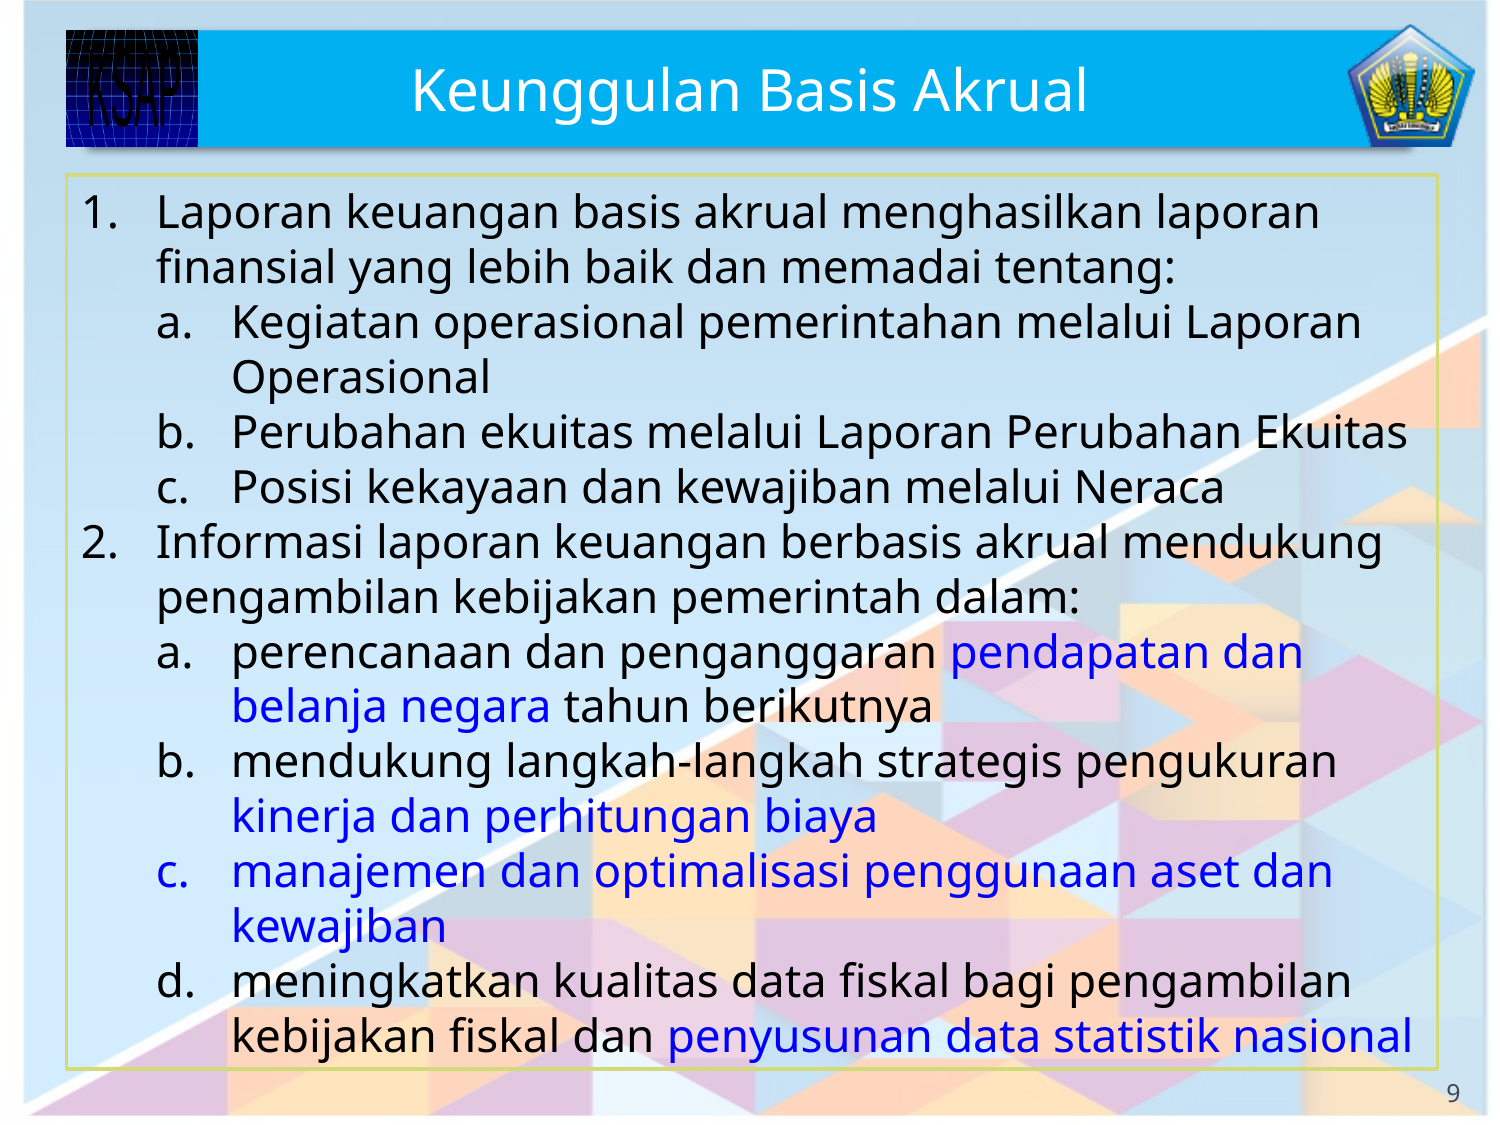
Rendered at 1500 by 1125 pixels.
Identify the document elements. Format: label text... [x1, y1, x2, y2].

text_box Laporan keuangan basis akrual menghasilkan laporan finansial yang lebih baik dan memadai tentang: Kegiatan operasional pemerintahan melalui Laporan Operasional Perubahan ekuitas melalui Laporan Perubahan Ekuitas Posisi kekayaan dan kewajiban melalui Neraca Informasi laporan keuangan berbasis akrual mendukung pengambilan kebijakan pemerintah dalam: perencanaan dan penganggaran pendapatan dan belanja negara tahun berikutnya mendukung langkah-langkah strategis pengukuran kinerja dan perhitungan biaya manajemen dan optimalisasi penggunaan aset dan kewajiban meningkatkan kualitas data fiskal bagi pengambilan kebijakan fiskal dan penyusunan data statistik nasional [65, 173, 1439, 1071]
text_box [65, 30, 198, 147]
title Keunggulan Basis Akrual [198, 30, 1342, 147]
picture [1347, 24, 1476, 148]
slide_number 9 [1431, 1070, 1495, 1118]
